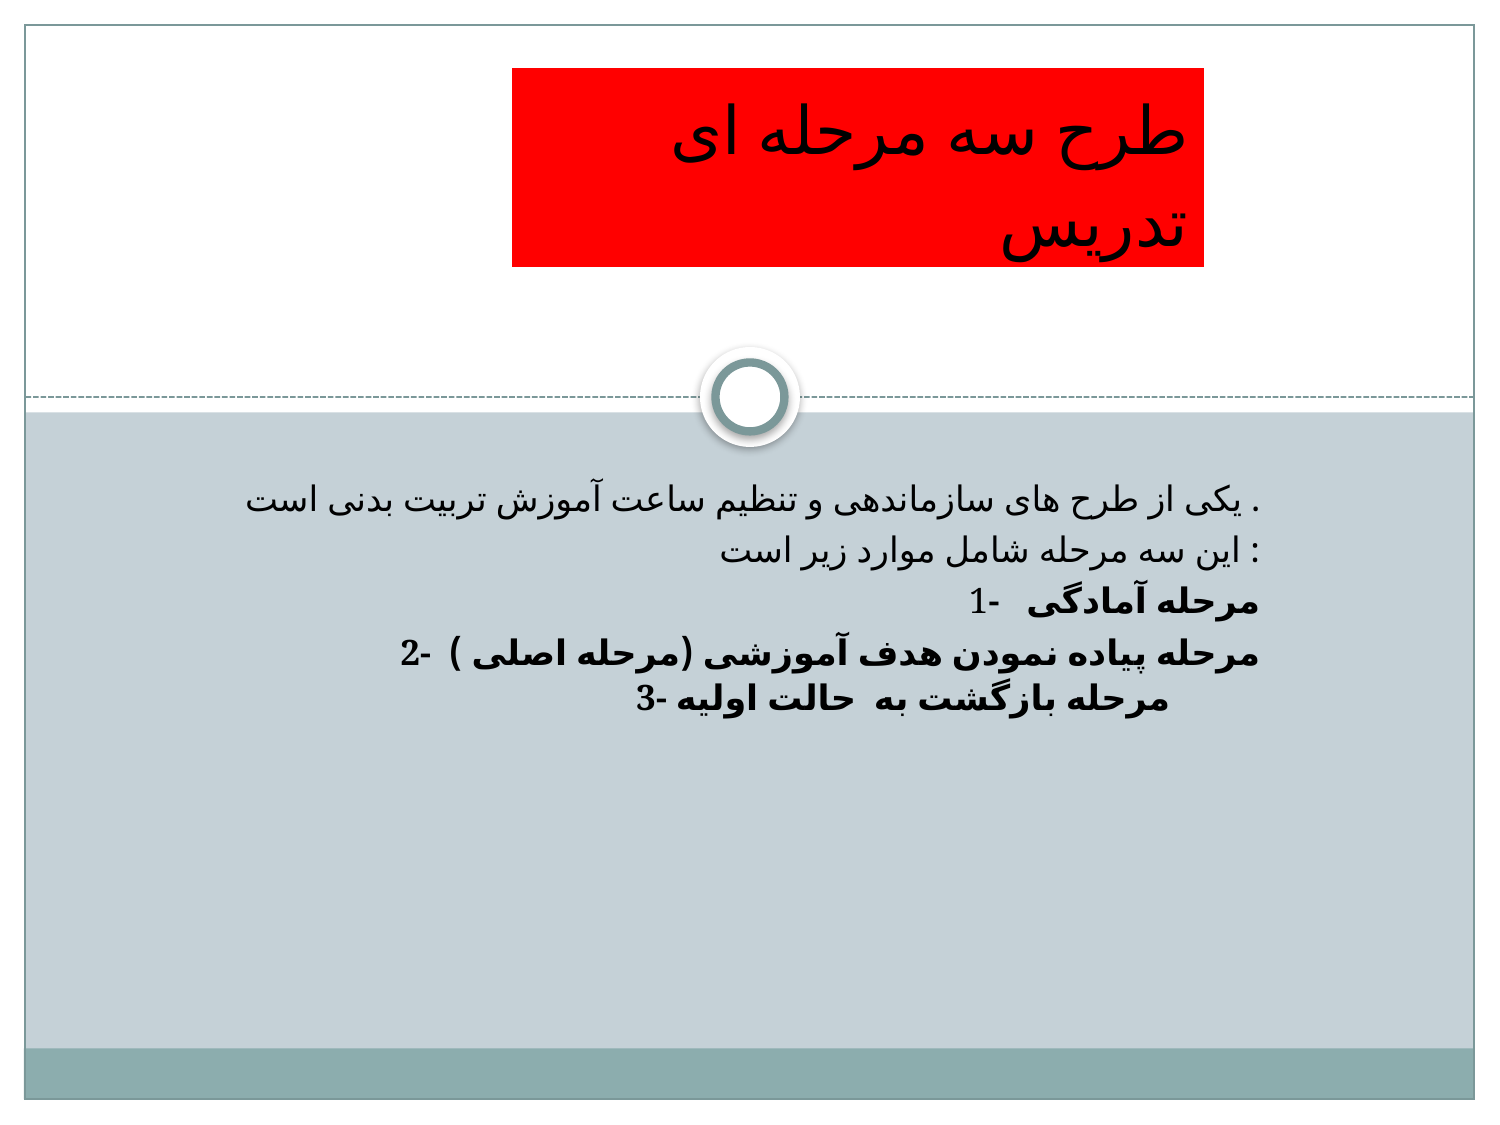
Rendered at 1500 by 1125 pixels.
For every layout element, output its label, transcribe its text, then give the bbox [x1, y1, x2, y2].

text_box طرح سه مرحله ای تدریس [512, 68, 1204, 267]
subtitle یکی از طرح های سازماندهی و تنظیم ساعت آموزش تربیت بدنی است . این سه مرحله شامل موارد زیر است : 1- مرحله آمادگی 2- مرحله پیاده نمودن هدف آموزشی (مرحله اصلی ) 3- مرحله بازگشت به حالت اولیه [225, 462, 1275, 750]
